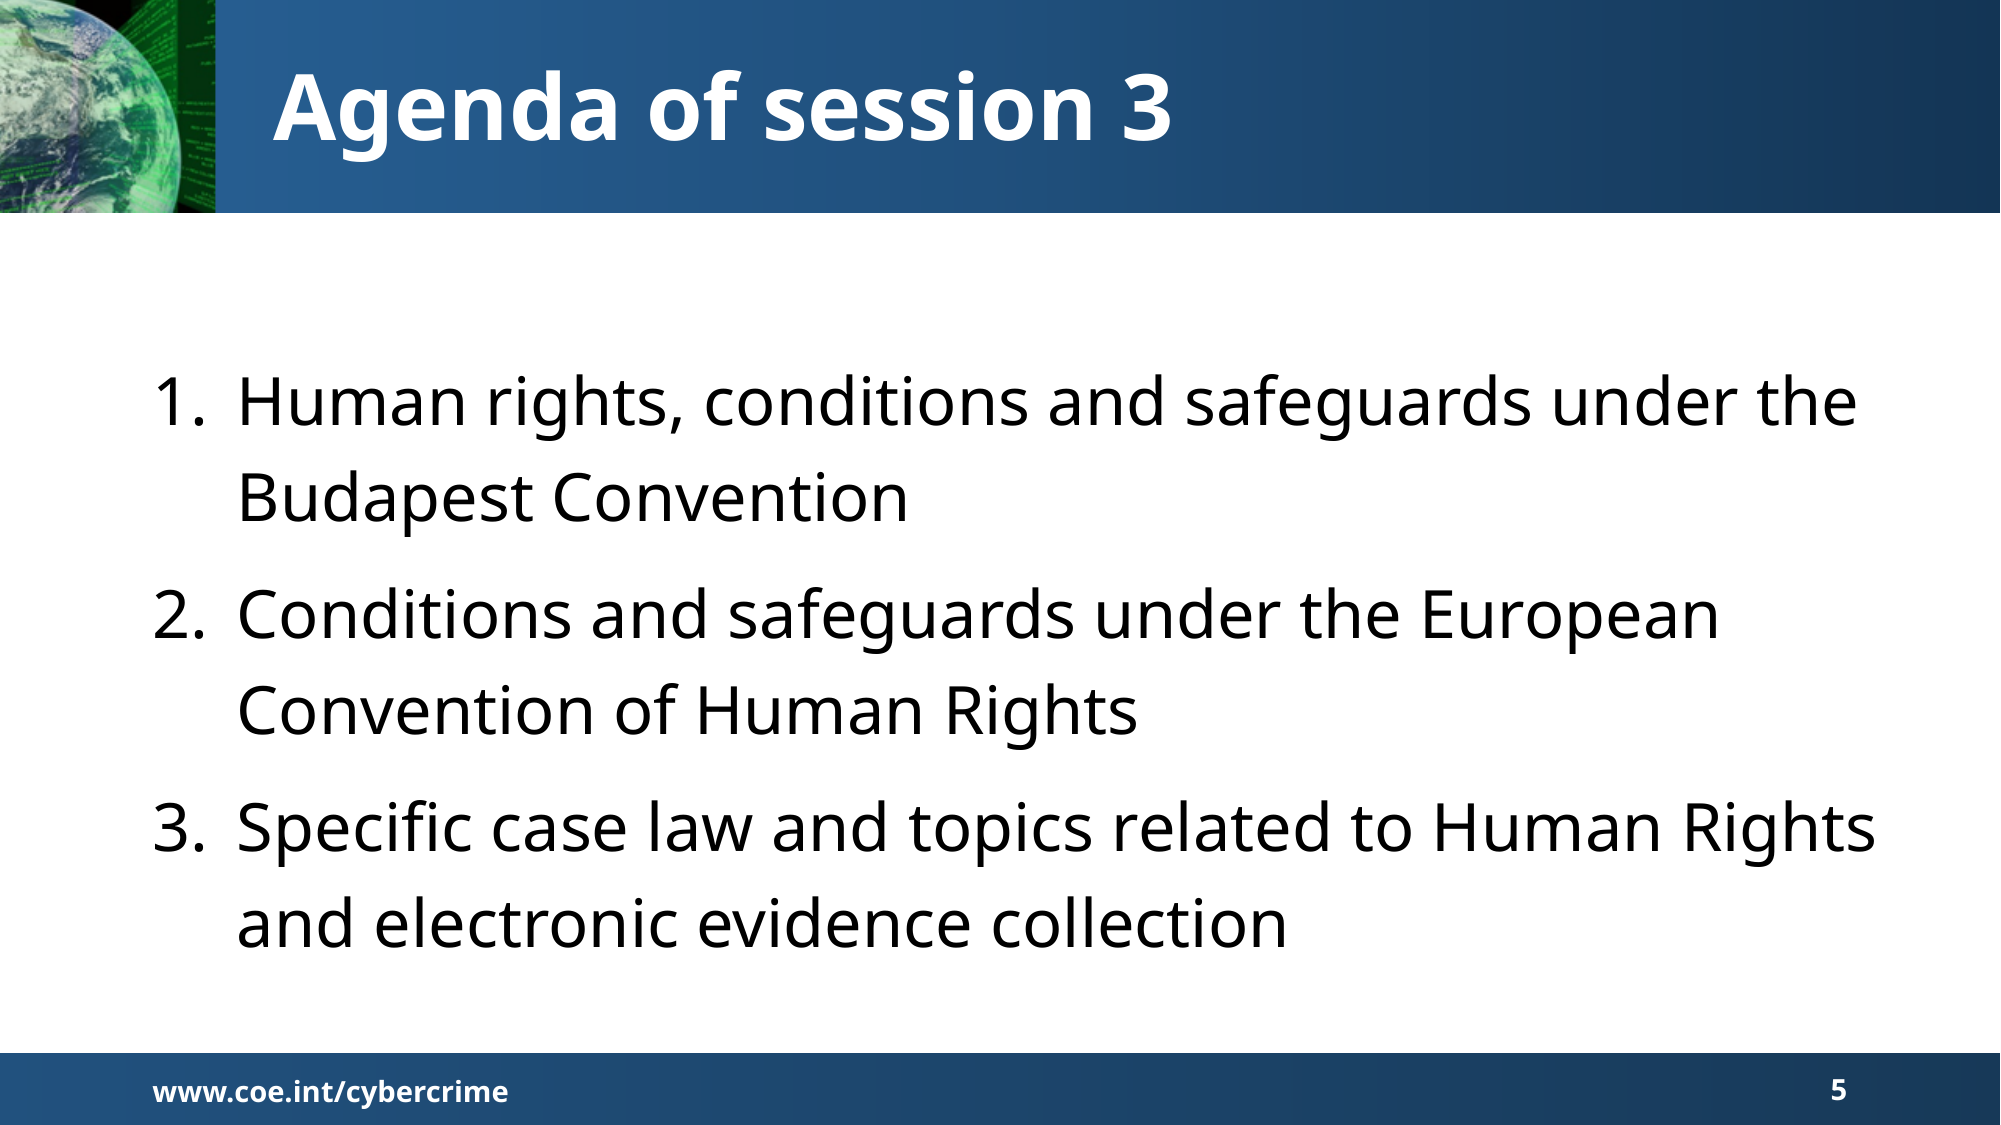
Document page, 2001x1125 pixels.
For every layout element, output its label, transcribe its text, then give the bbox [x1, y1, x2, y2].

title Agenda of session 3 [258, 39, 1976, 183]
slide_number www.coe.int/cybercrime [137, 1061, 588, 1121]
picture [0, 0, 2000, 213]
slide_number 5 [1412, 1061, 1863, 1121]
list Human rights, conditions and safeguards under the Budapest Convention Conditions and safeguards under the European Convention of Human Rights Specific case law and topics related to Human Rights and electronic evidence collection [137, 234, 1976, 1034]
